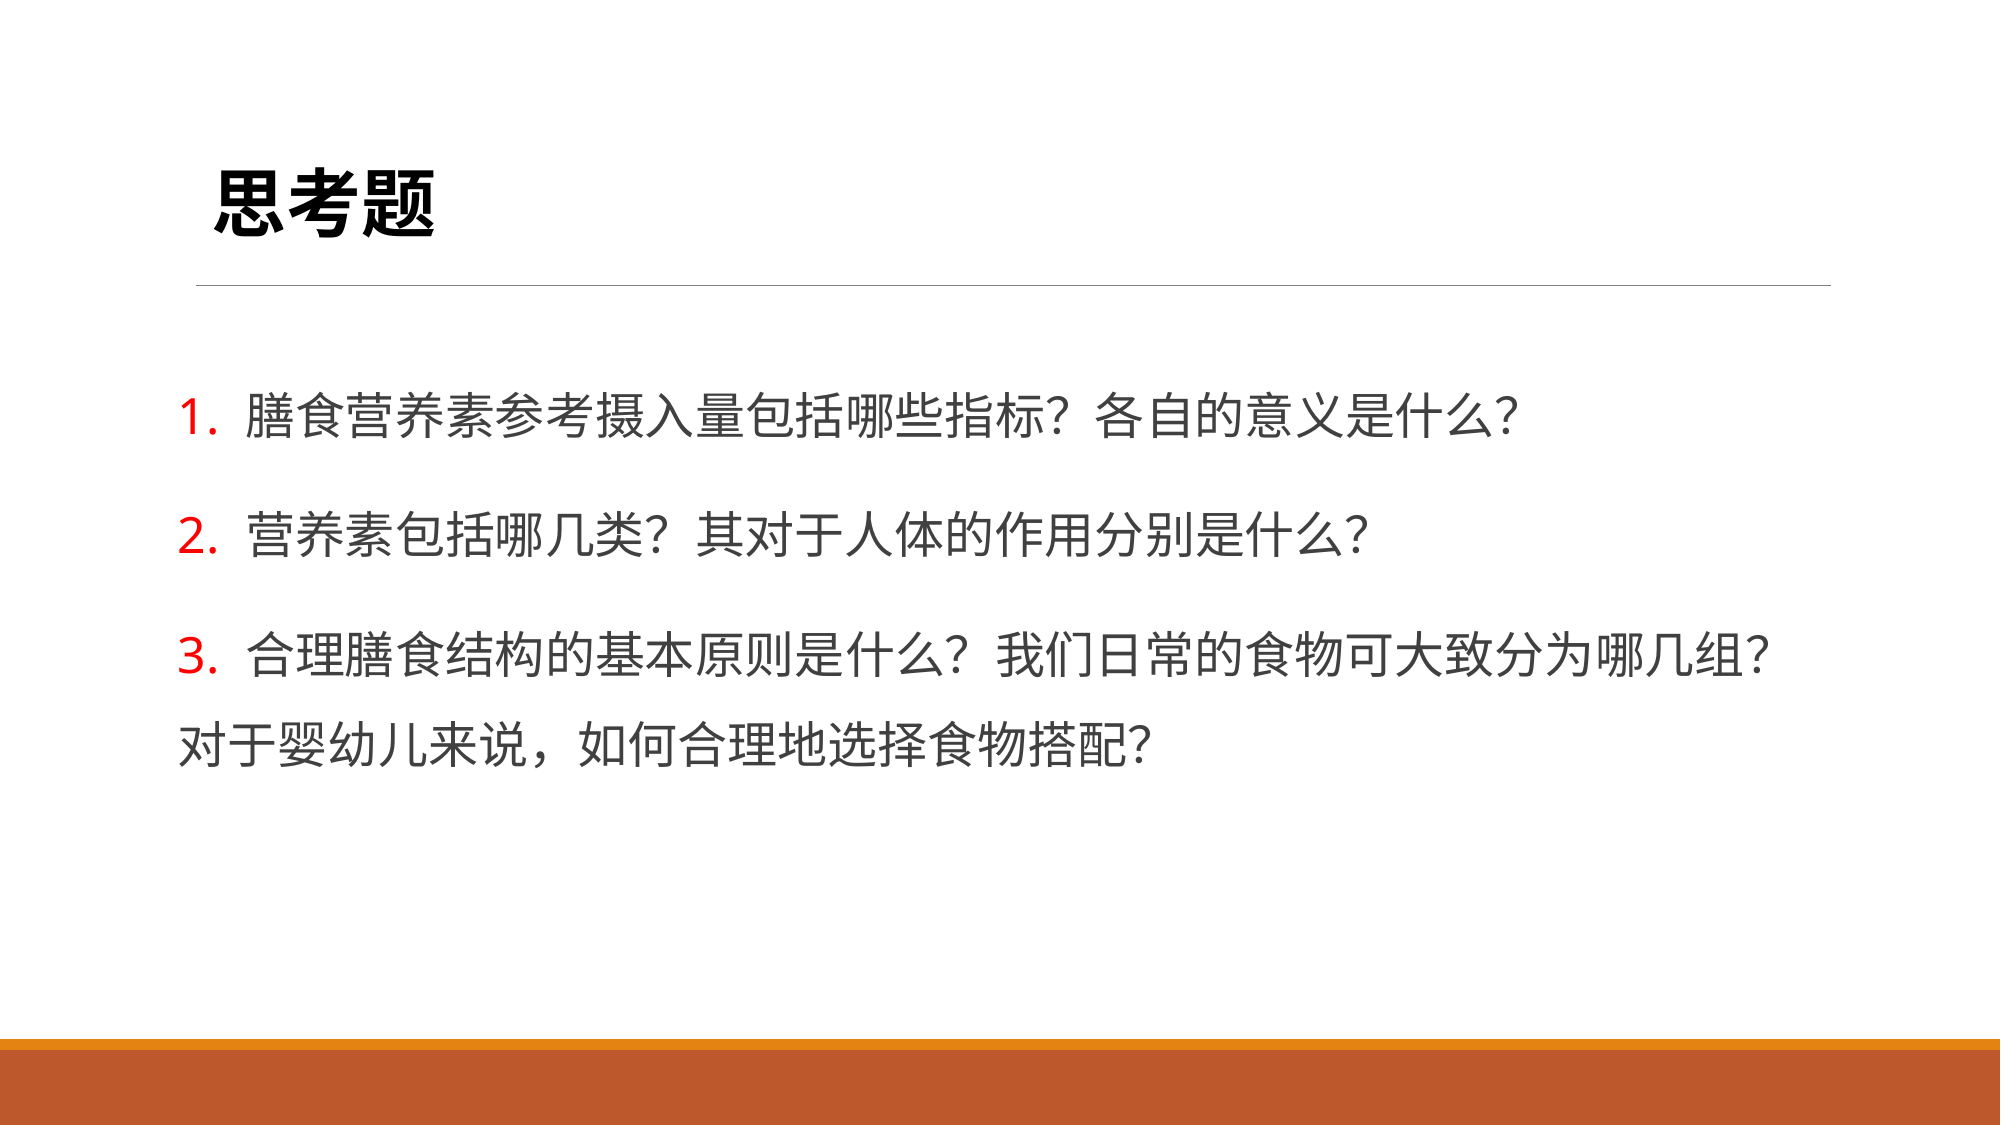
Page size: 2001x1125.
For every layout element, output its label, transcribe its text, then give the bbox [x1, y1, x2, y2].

list 1. 膳食营养素参考摄入量包括哪些指标？各自的意义是什么？ 2. 营养素包括哪几类？其对于人体的作用分别是什么？ 3. 合理膳食结构的基本原则是什么？我们日常的食物可大致分为哪几组？对于婴幼儿来说，如何合理地选择食物搭配？ [162, 238, 1775, 861]
text_box 思考题 [196, 148, 452, 254]
